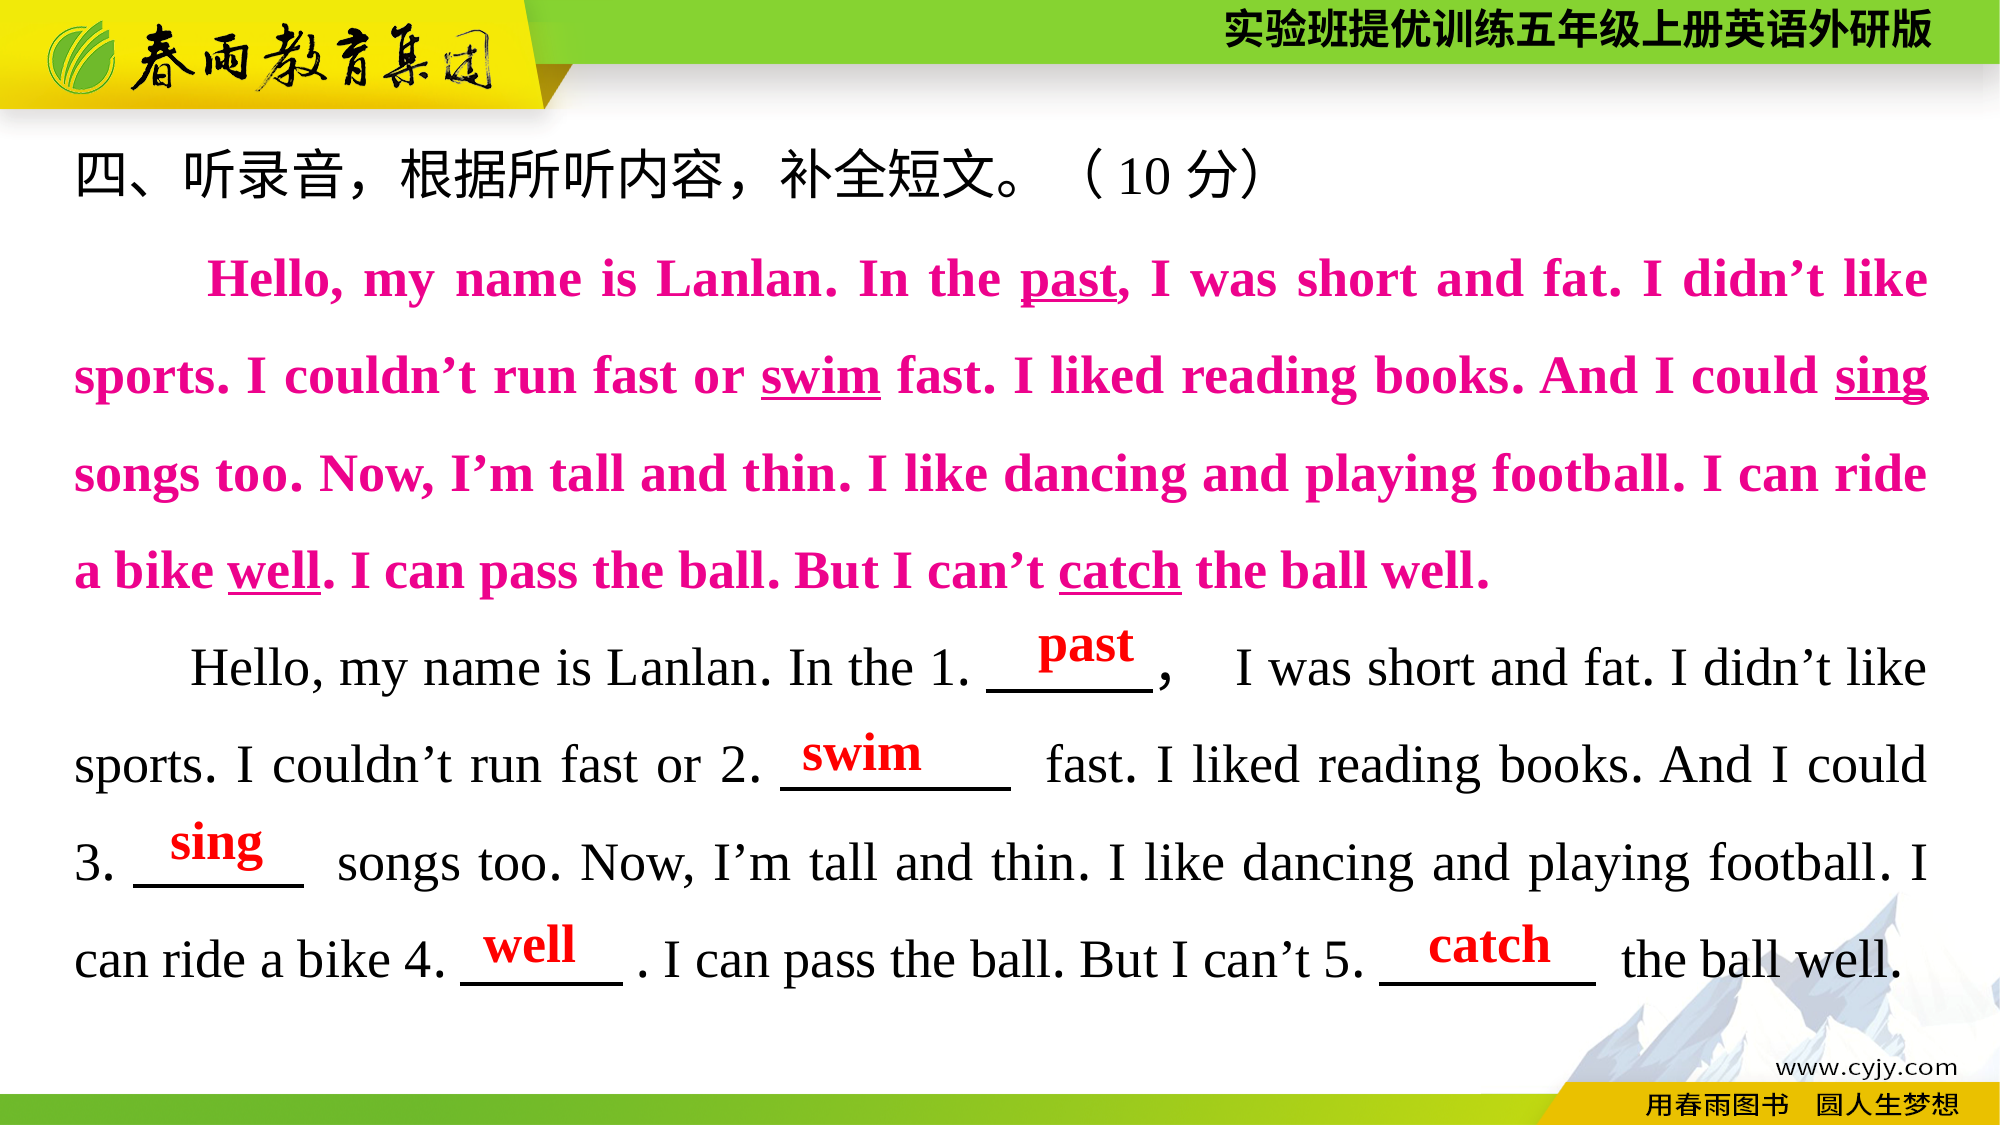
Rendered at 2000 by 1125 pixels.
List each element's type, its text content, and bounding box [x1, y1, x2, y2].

text_box Hello, my name is Lanlan. In the past, I was short and fat. I didn’t like sports. I couldn’t run fast or swim fast. I liked reading books. And I could sing songs too. Now, I’m tall and thin. I like dancing and playing football. I can ride a bike well. I can pass the ball. But I can’t catch the ball well. [59, 202, 1944, 591]
text_box sing [155, 797, 279, 878]
text_box Hello, my name is Lanlan. In the 1. ， I was short and fat. I didn’t like sports. I couldn’t run fast or 2. fast. I liked reading books. And I could 3. songs too. Now, I’m tall and thin. I like dancing and playing football. I can ride a bike 4. . I can pass the ball. But I can’t 5. the ball well. [59, 591, 1944, 996]
picture [0, 0, 2000, 1125]
text_box swim [787, 708, 939, 789]
text_box past [1023, 600, 1150, 680]
text_box well [469, 901, 592, 982]
text_box catch [1414, 901, 1568, 982]
list 四、听录音，根据所听内容，补全短文。（10分） [59, 99, 1944, 202]
